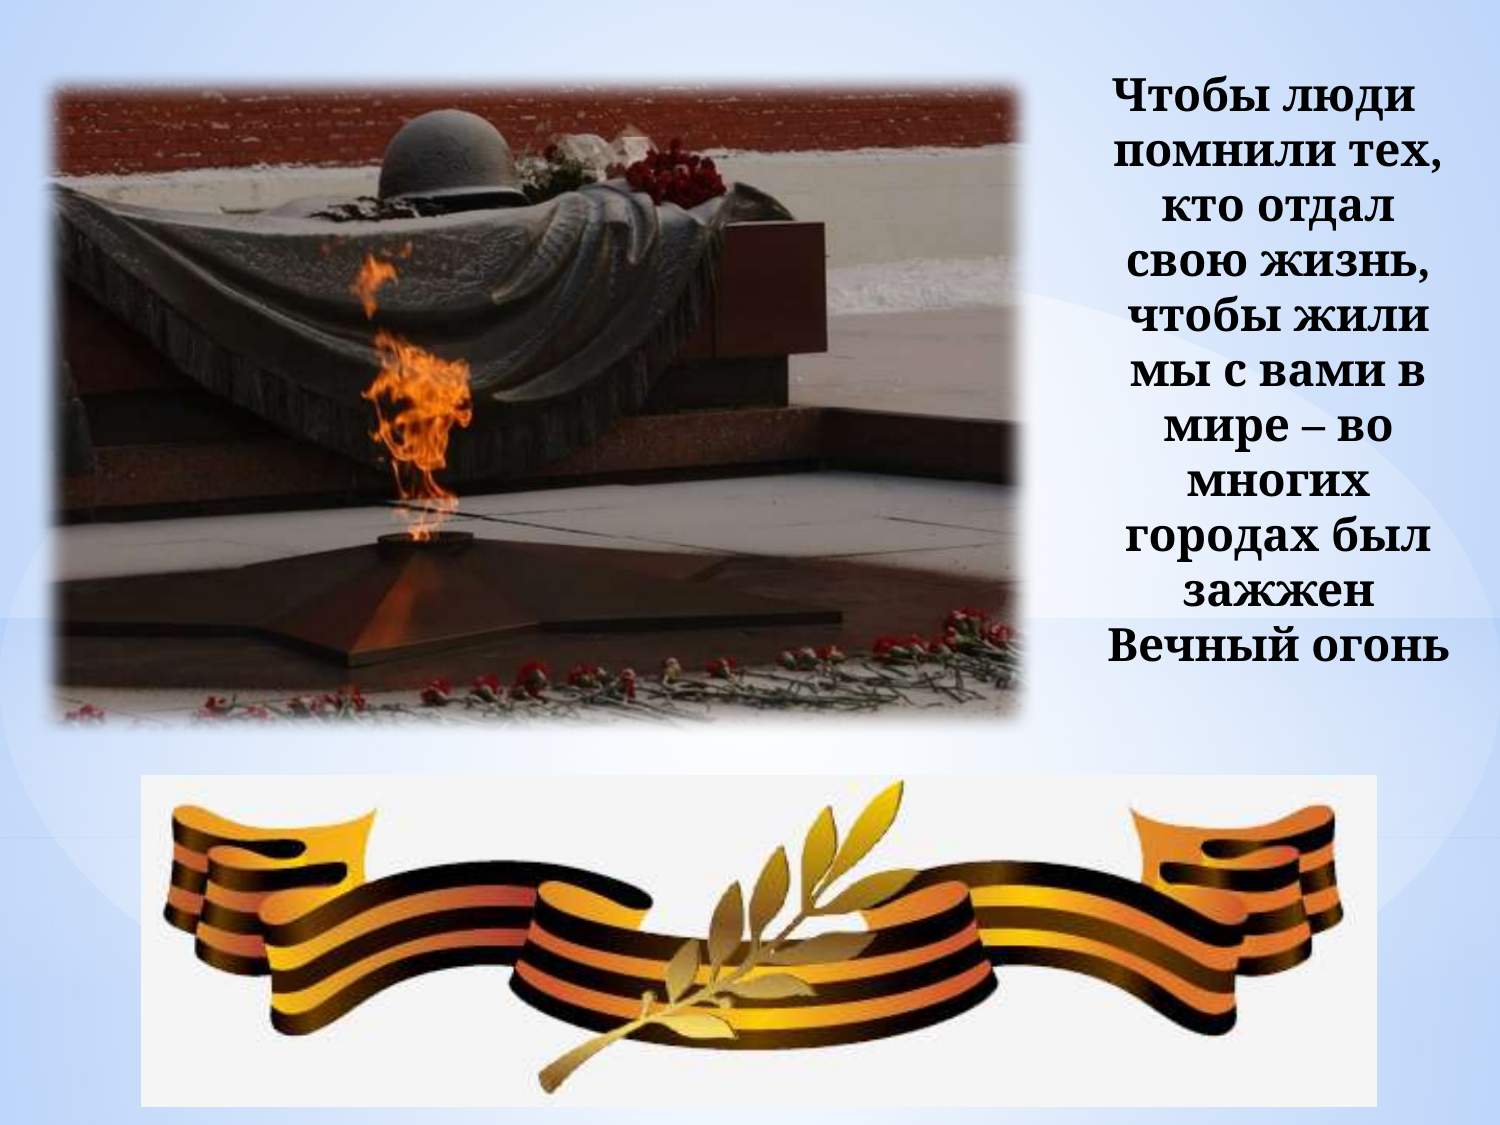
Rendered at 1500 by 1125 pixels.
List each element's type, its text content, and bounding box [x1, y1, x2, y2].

picture [140, 774, 1377, 1107]
picture [34, 70, 1036, 738]
list Чтобы люди помнили тех, кто отдал свою жизнь, чтобы жили мы с вами в мире – во многих городах был зажжен Вечный огонь [1054, 58, 1465, 762]
